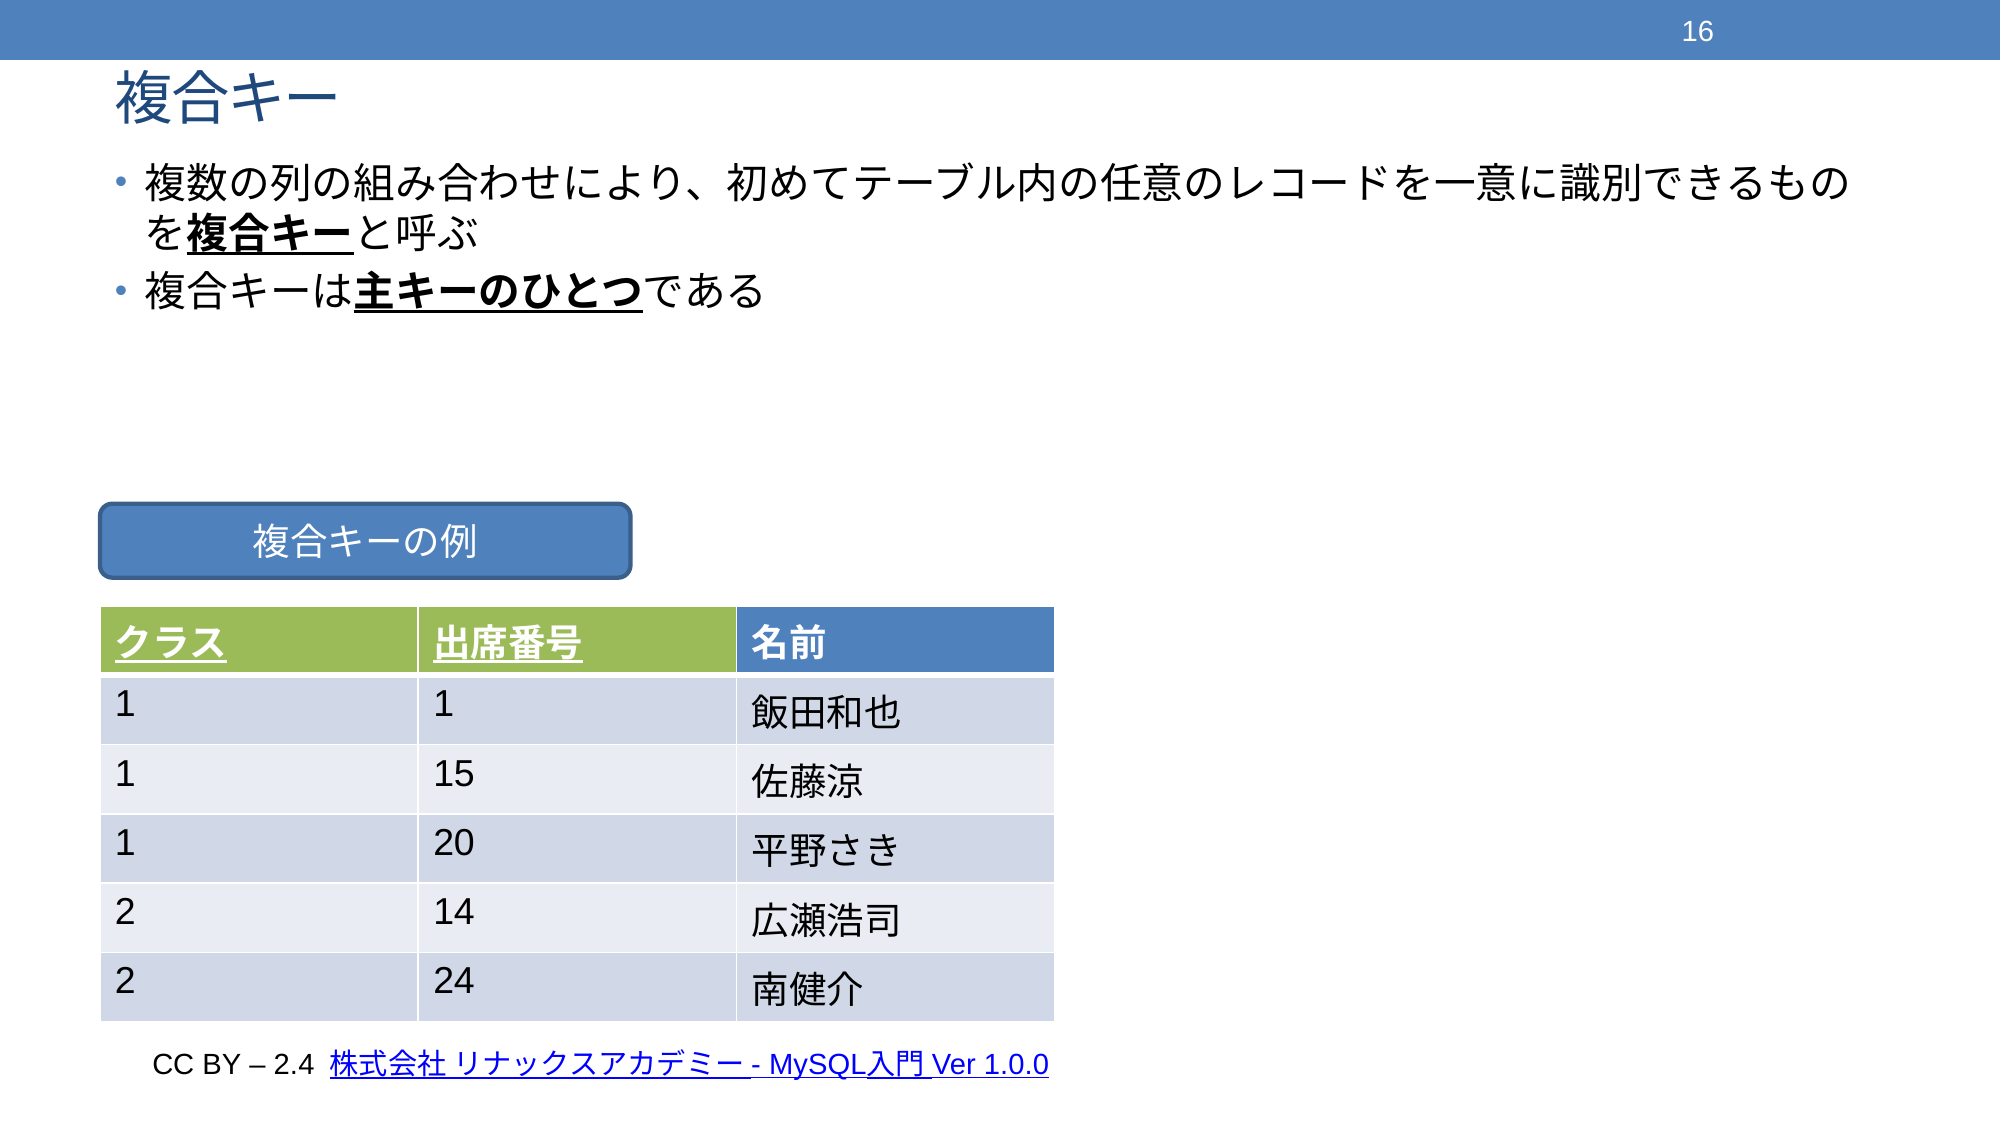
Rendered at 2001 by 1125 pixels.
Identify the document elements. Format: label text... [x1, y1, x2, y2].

table_header 出席番号 [419, 607, 736, 672]
title 複合キー [99, 59, 1900, 133]
table_cell 14 [419, 884, 736, 952]
table_cell 15 [419, 745, 736, 813]
table_cell 平野さき [737, 815, 1054, 882]
table_cell 2 [101, 953, 417, 1021]
table_cell 飯田和也 [737, 678, 1054, 744]
text_box CC BY – 2.4 株式会社 リナックスアカデミー - MySQL入門 Ver 1.0.0 [137, 1038, 1087, 1096]
table_header 名前 [737, 607, 1054, 672]
slide_number 16 [1666, 3, 1900, 57]
table_cell 南健介 [737, 953, 1054, 1021]
table_cell 1 [101, 745, 417, 813]
text_box 複合キーの例 [97, 501, 633, 580]
table_cell 広瀬浩司 [737, 884, 1054, 952]
table_header クラス [101, 607, 417, 672]
table_cell 24 [419, 953, 736, 1021]
table_cell 20 [419, 815, 736, 882]
table_cell 2 [101, 884, 417, 952]
table_cell 1 [101, 678, 417, 744]
table_cell 1 [419, 678, 736, 744]
list 複数の列の組み合わせにより、初めてテーブル内の任意のレコードを一意に識別できるものを複合キーと呼ぶ 複合キーは主キーのひとつである [99, 149, 1900, 1063]
table_cell 佐藤涼 [737, 745, 1054, 813]
table_cell 1 [101, 815, 417, 882]
